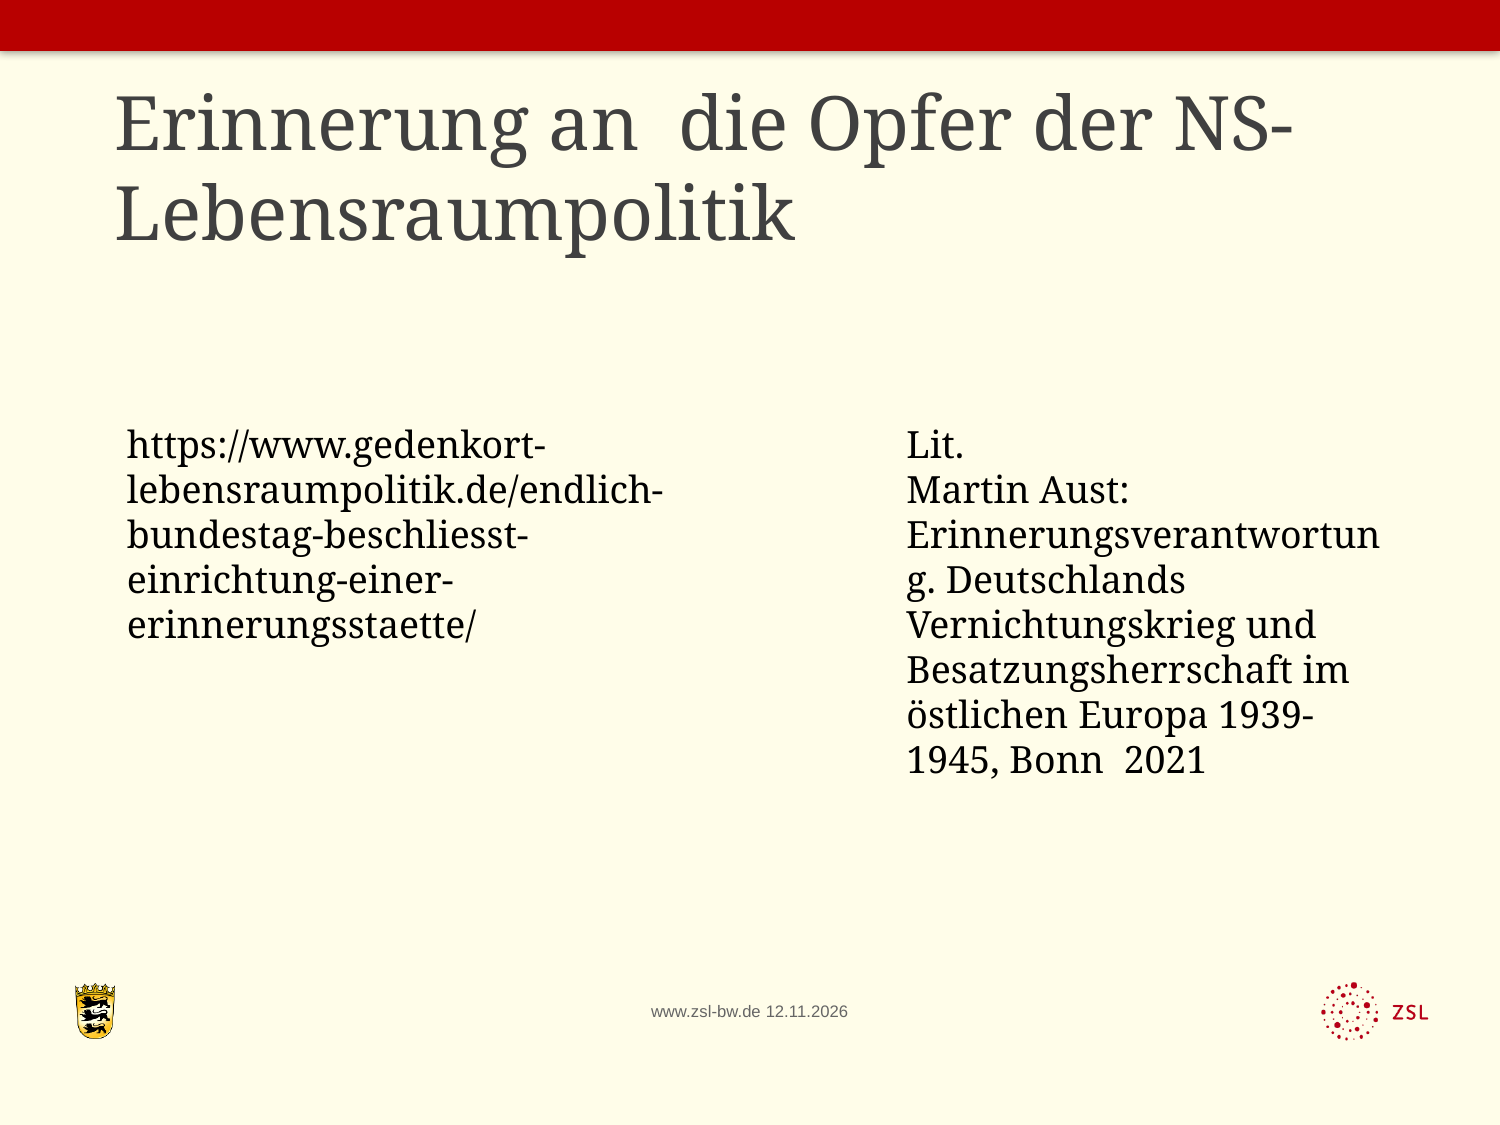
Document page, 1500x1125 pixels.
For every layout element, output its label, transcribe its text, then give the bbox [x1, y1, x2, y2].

picture [1320, 981, 1429, 1041]
picture [73, 981, 117, 1041]
text_box Lit. Martin Aust: Erinnerungsverantwortung. Deutschlands Vernichtungskrieg und Besatzungsherrschaft im östlichen Europa 1939-1945, Bonn 2021 [891, 413, 1412, 789]
text_box https://www.gedenkort-lebensraumpolitik.de/endlich-bundestag-beschliesst-einrichtung-einer-erinnerungsstaette/ [112, 413, 751, 654]
text_box Erinnerung an die Opfer der NS-Lebensraumpolitik [100, 89, 1459, 242]
